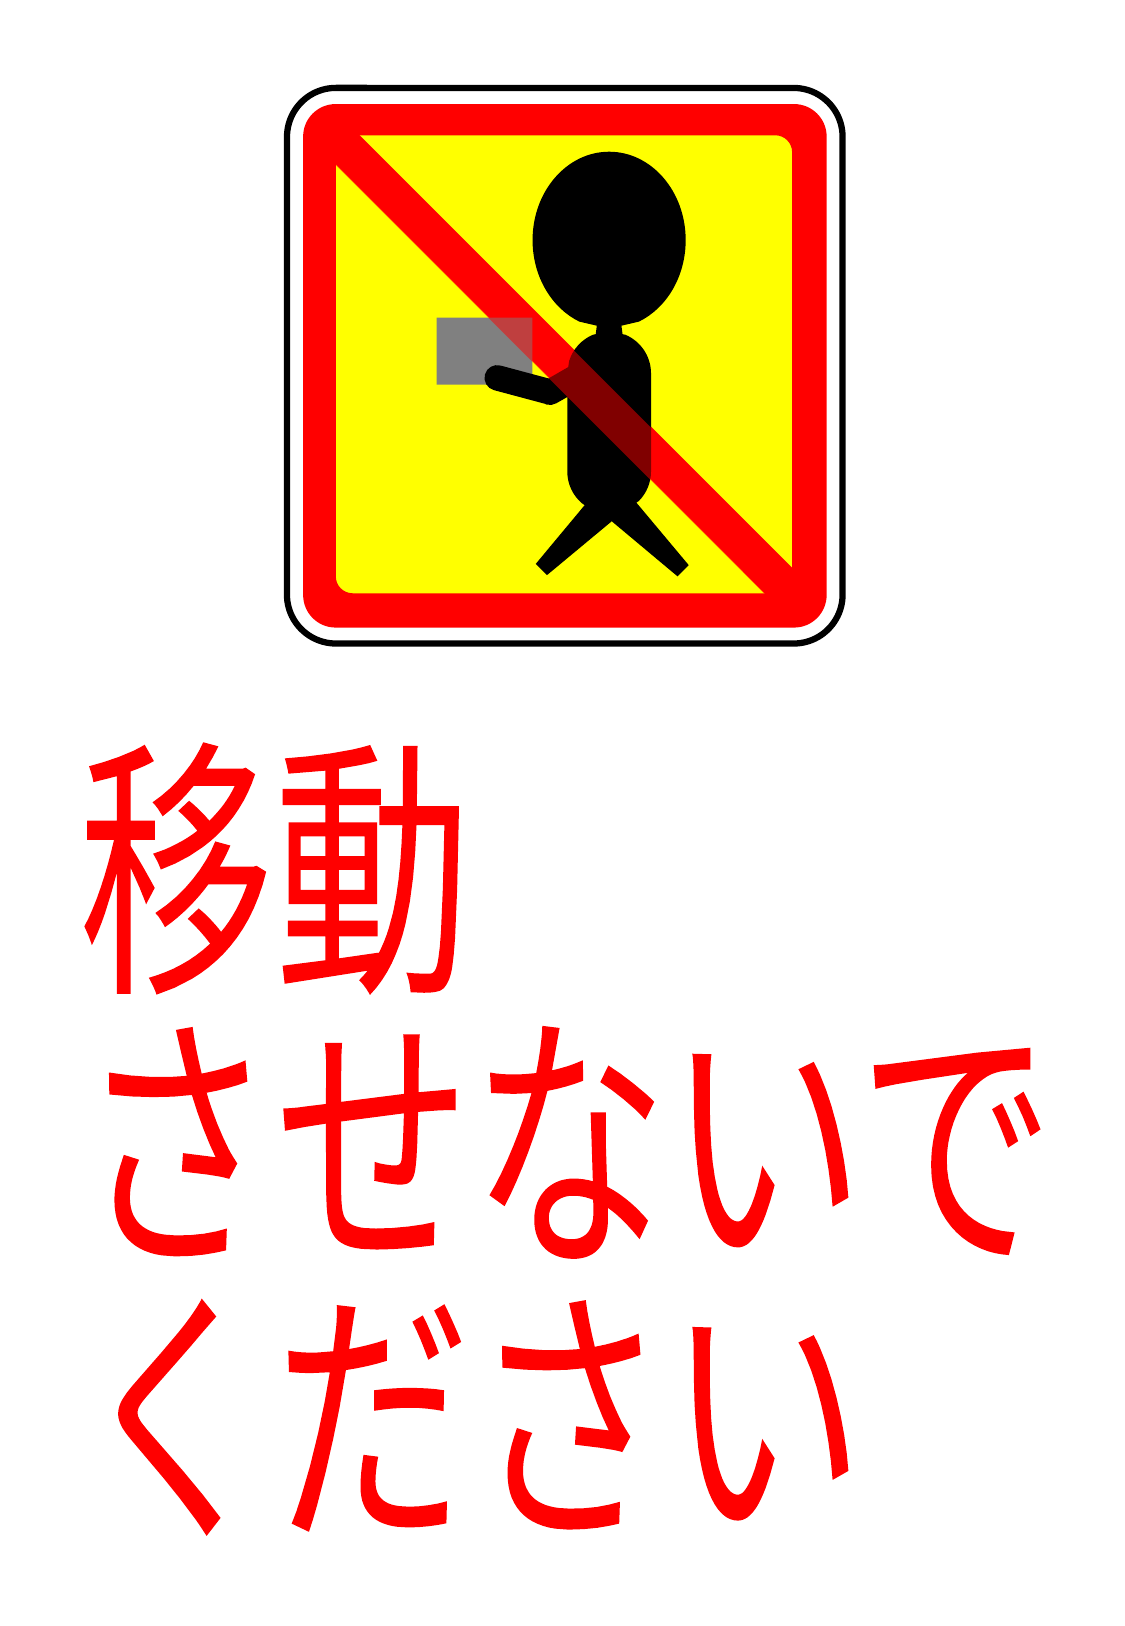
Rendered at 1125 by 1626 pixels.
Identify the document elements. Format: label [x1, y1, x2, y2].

text_box [286, 87, 843, 644]
